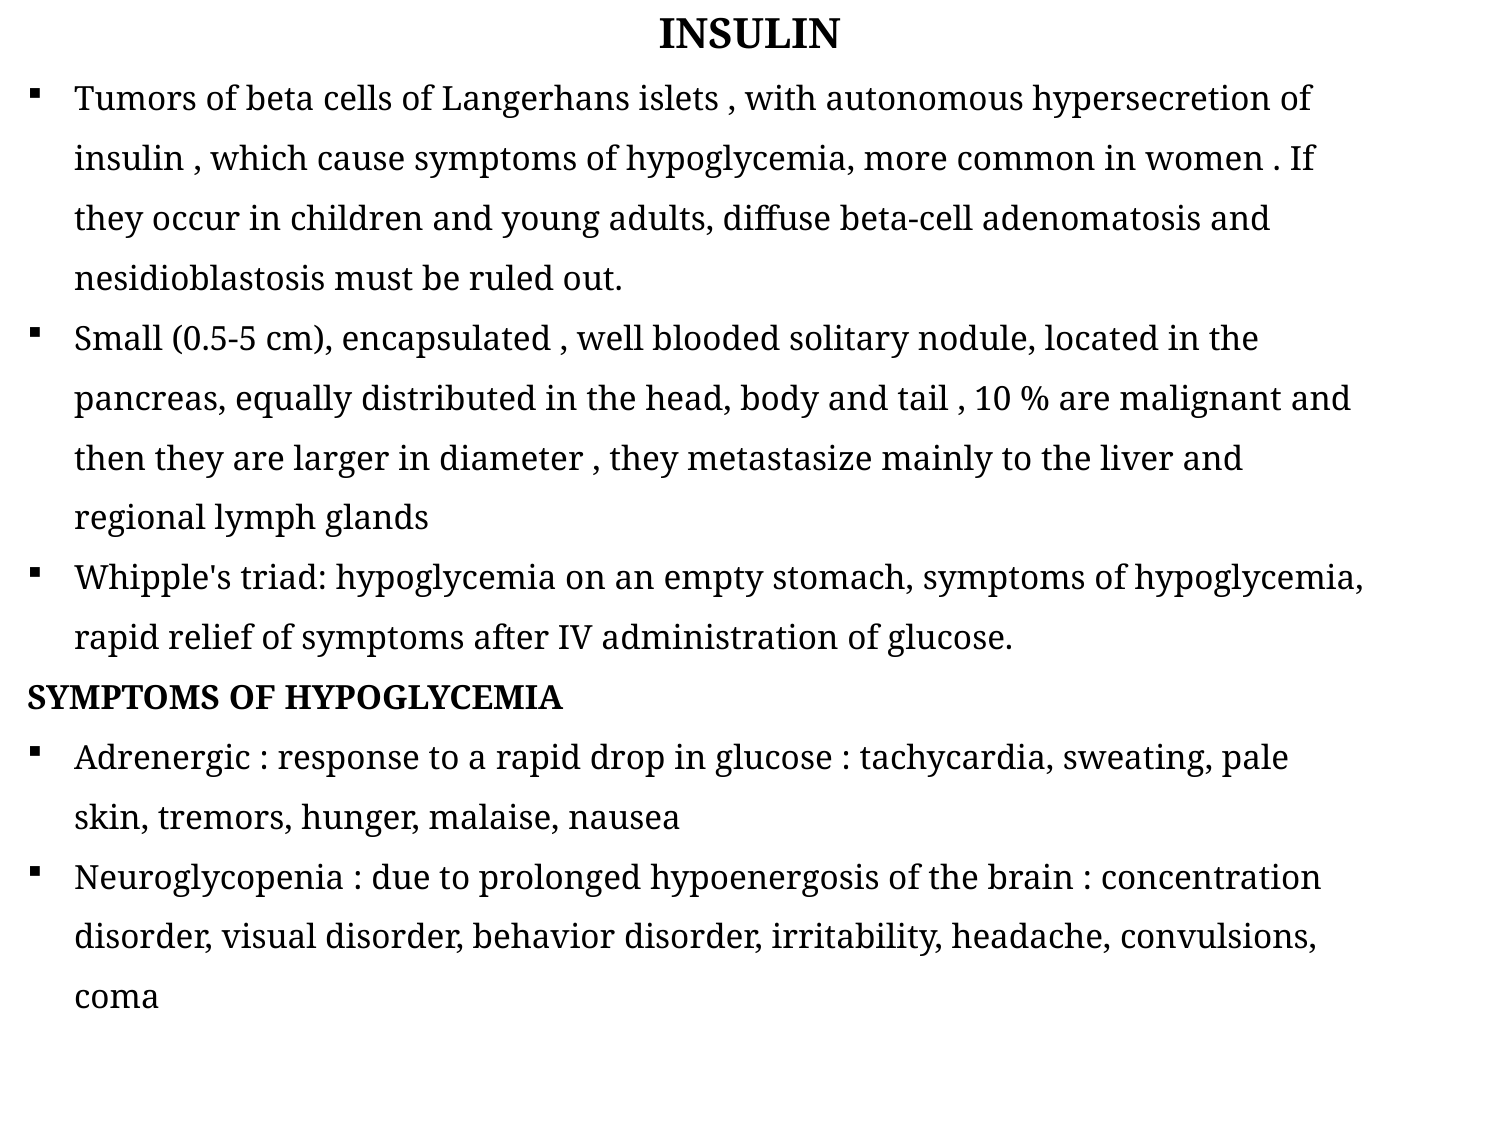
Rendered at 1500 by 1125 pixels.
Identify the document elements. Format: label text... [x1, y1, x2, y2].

text_box Tumors of beta cells of Langerhans islets , with autonomous hypersecretion of insulin , which cause symptoms of hypoglycemia, more common in women . If they occur in children and young adults, diffuse beta-cell adenomatosis and nesidioblastosis must be ruled out. Small (0.5-5 cm), encapsulated , well blooded solitary nodule, located in the pancreas, equally distributed in the head, body and tail , 10 % are malignant and then they are larger in diameter , they metastasize mainly to the liver and regional lymph glands Whipple's triad: hypoglycemia on an empty stomach, symptoms of hypoglycemia, rapid relief of symptoms after IV administration of glucose. SYMPTOMS OF HYPOGLYCEMIA Adrenergic : response to a rapid drop in glucose : tachycardia, sweating, pale skin, tremors, hunger, malaise, nausea Neuroglycopenia : due to prolonged hypoenergosis of the brain : concentration disorder, visual disorder, behavior disorder, irritability, headache, convulsions, coma [12, 63, 1388, 1091]
text_box INSULIN [0, 0, 1500, 63]
